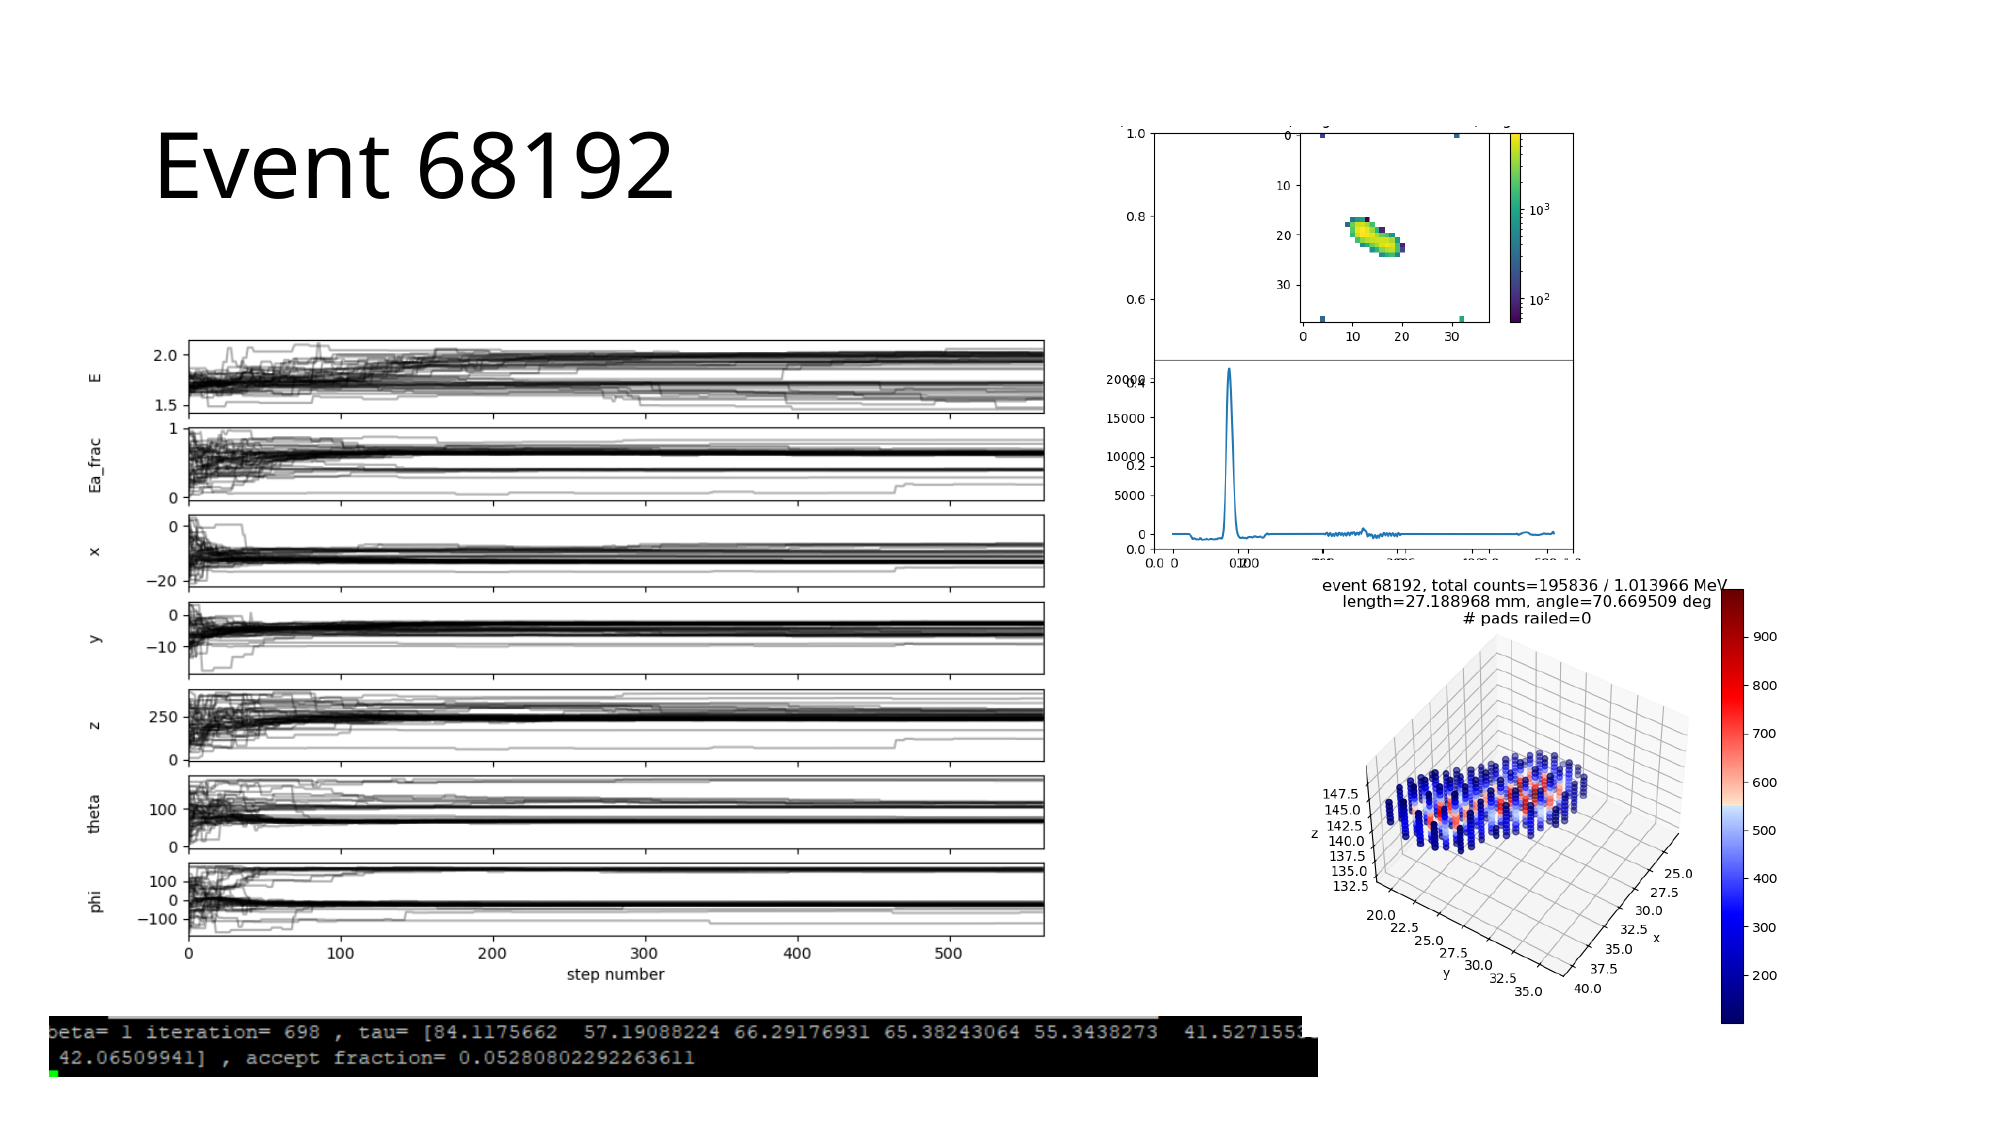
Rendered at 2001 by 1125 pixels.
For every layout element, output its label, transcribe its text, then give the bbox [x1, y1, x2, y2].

picture [49, 126, 1801, 1077]
title Event 68192 [137, 59, 1863, 278]
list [66, 277, 1091, 992]
